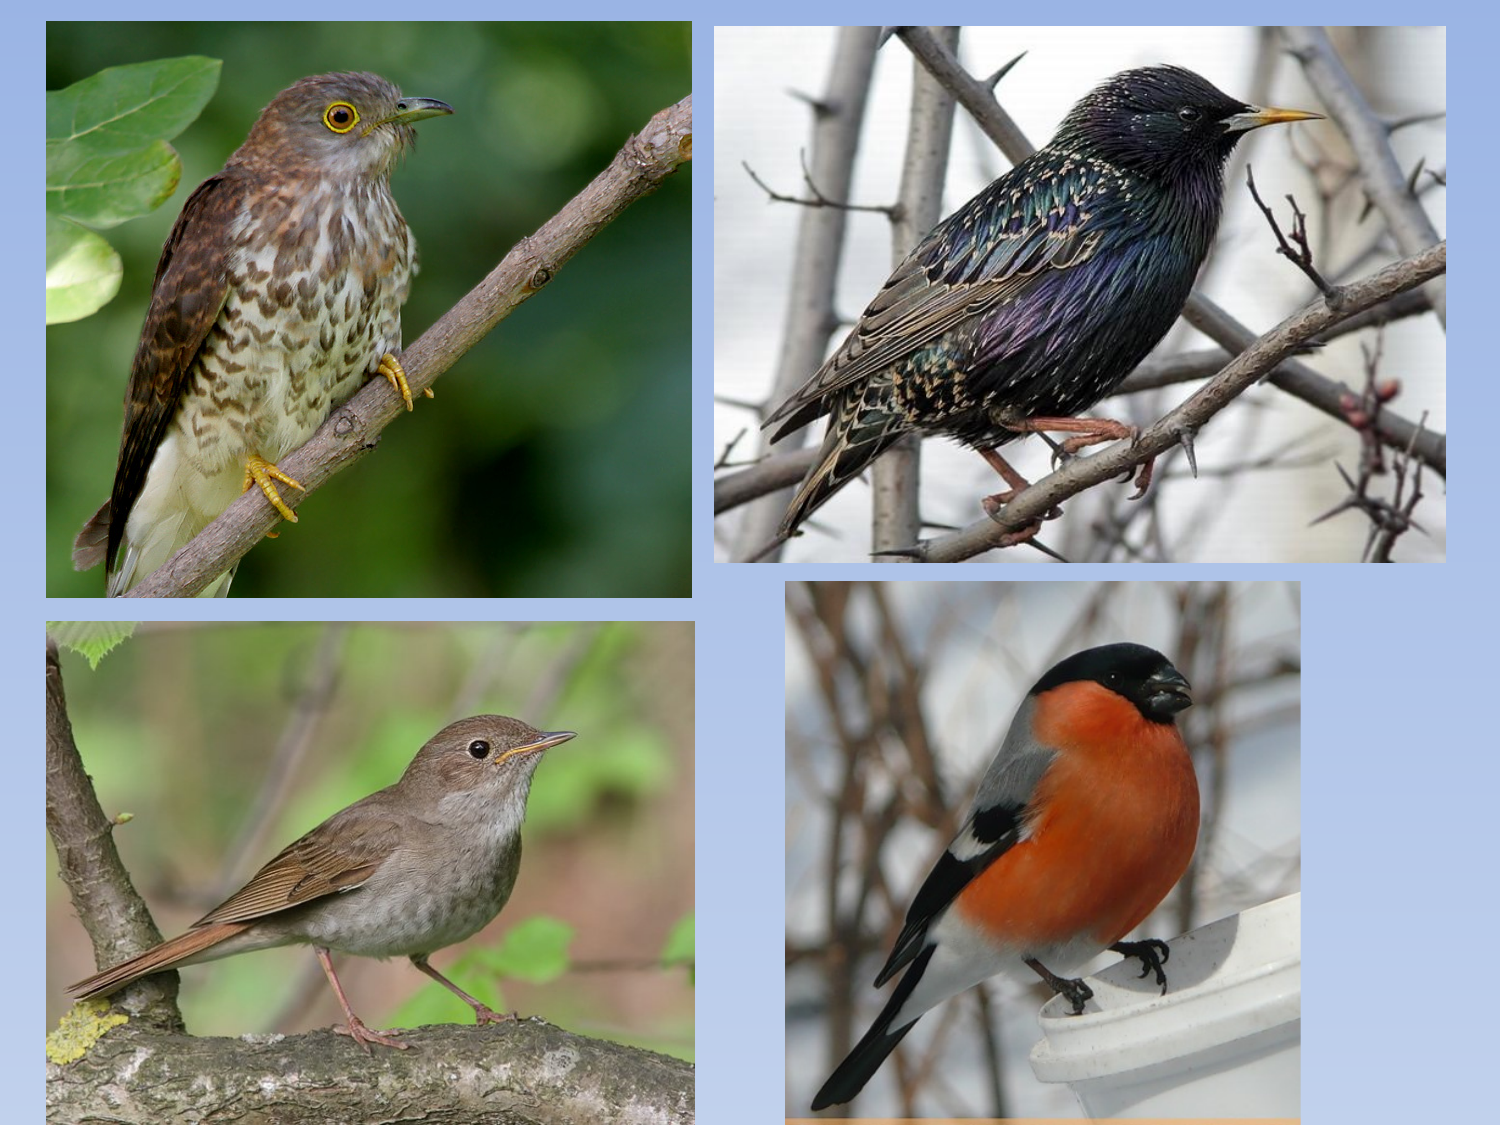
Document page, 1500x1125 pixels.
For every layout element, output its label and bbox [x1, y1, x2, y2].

picture [784, 581, 1301, 1125]
picture [46, 620, 695, 1125]
picture [714, 26, 1446, 563]
picture [46, 21, 692, 598]
